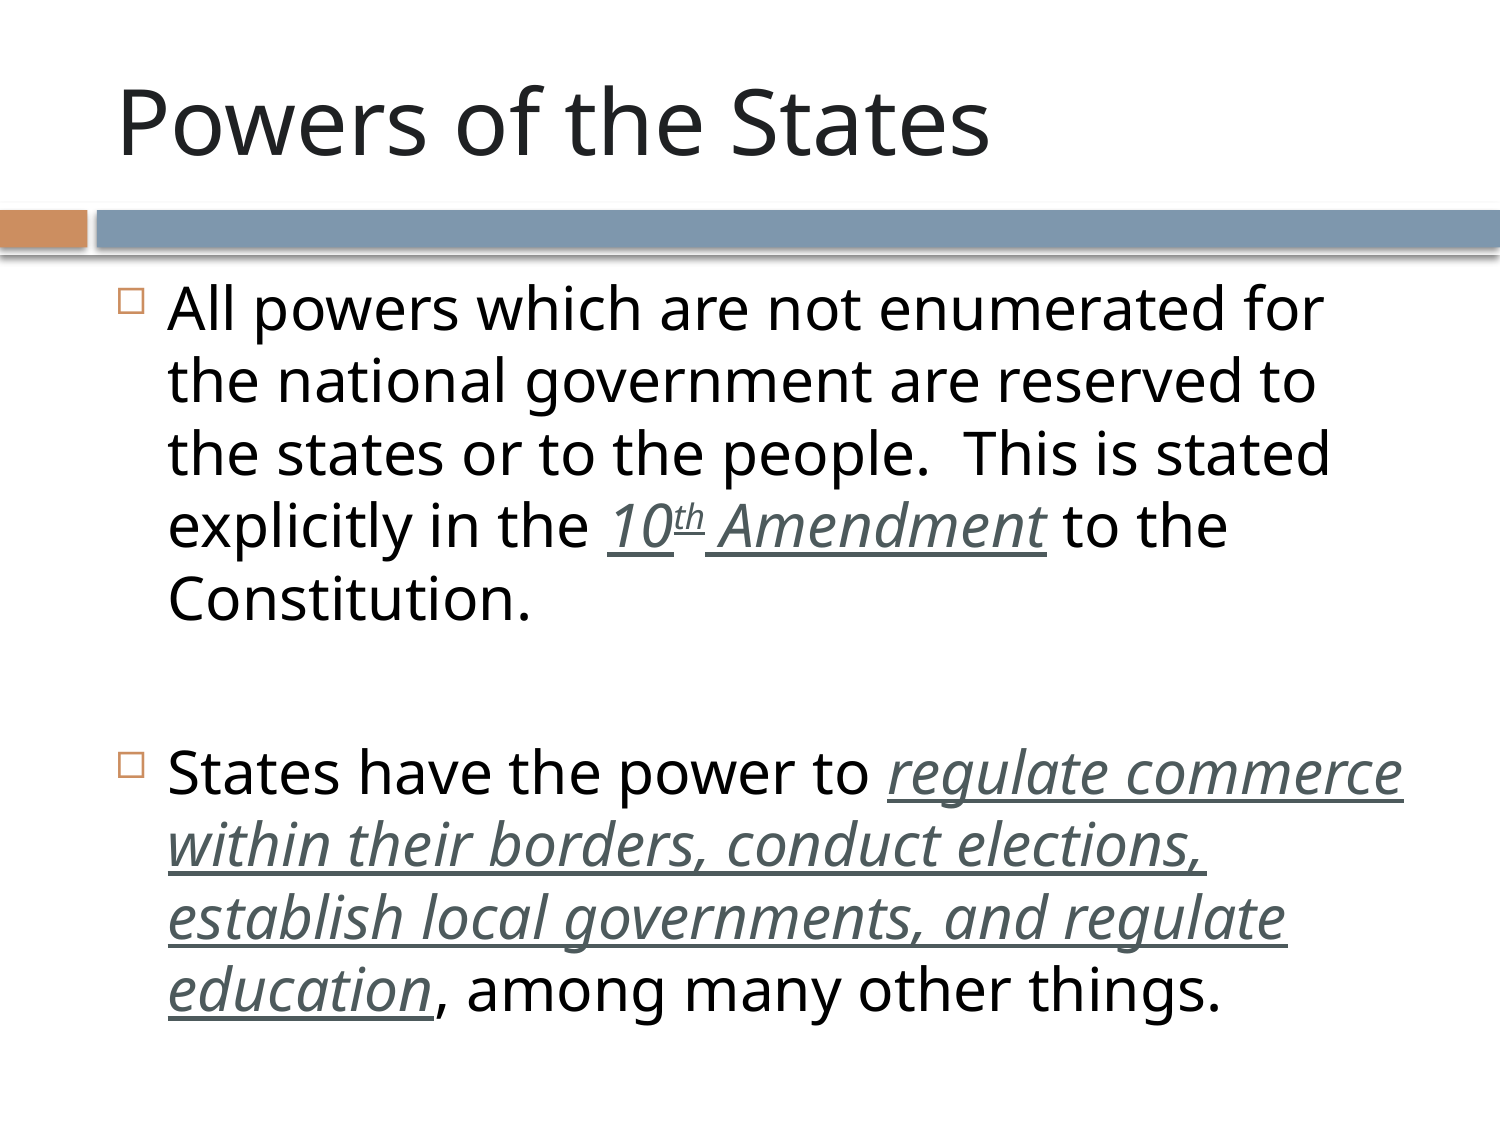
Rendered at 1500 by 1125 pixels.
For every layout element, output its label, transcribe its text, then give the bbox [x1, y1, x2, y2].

title Powers of the States [100, 37, 1438, 200]
list All powers which are not enumerated for the national government are reserved to the states or to the people. This is stated explicitly in the 10th Amendment to the Constitution. States have the power to regulate commerce within their borders, conduct elections, establish local governments, and regulate education, among many other things. [100, 262, 1438, 1000]
